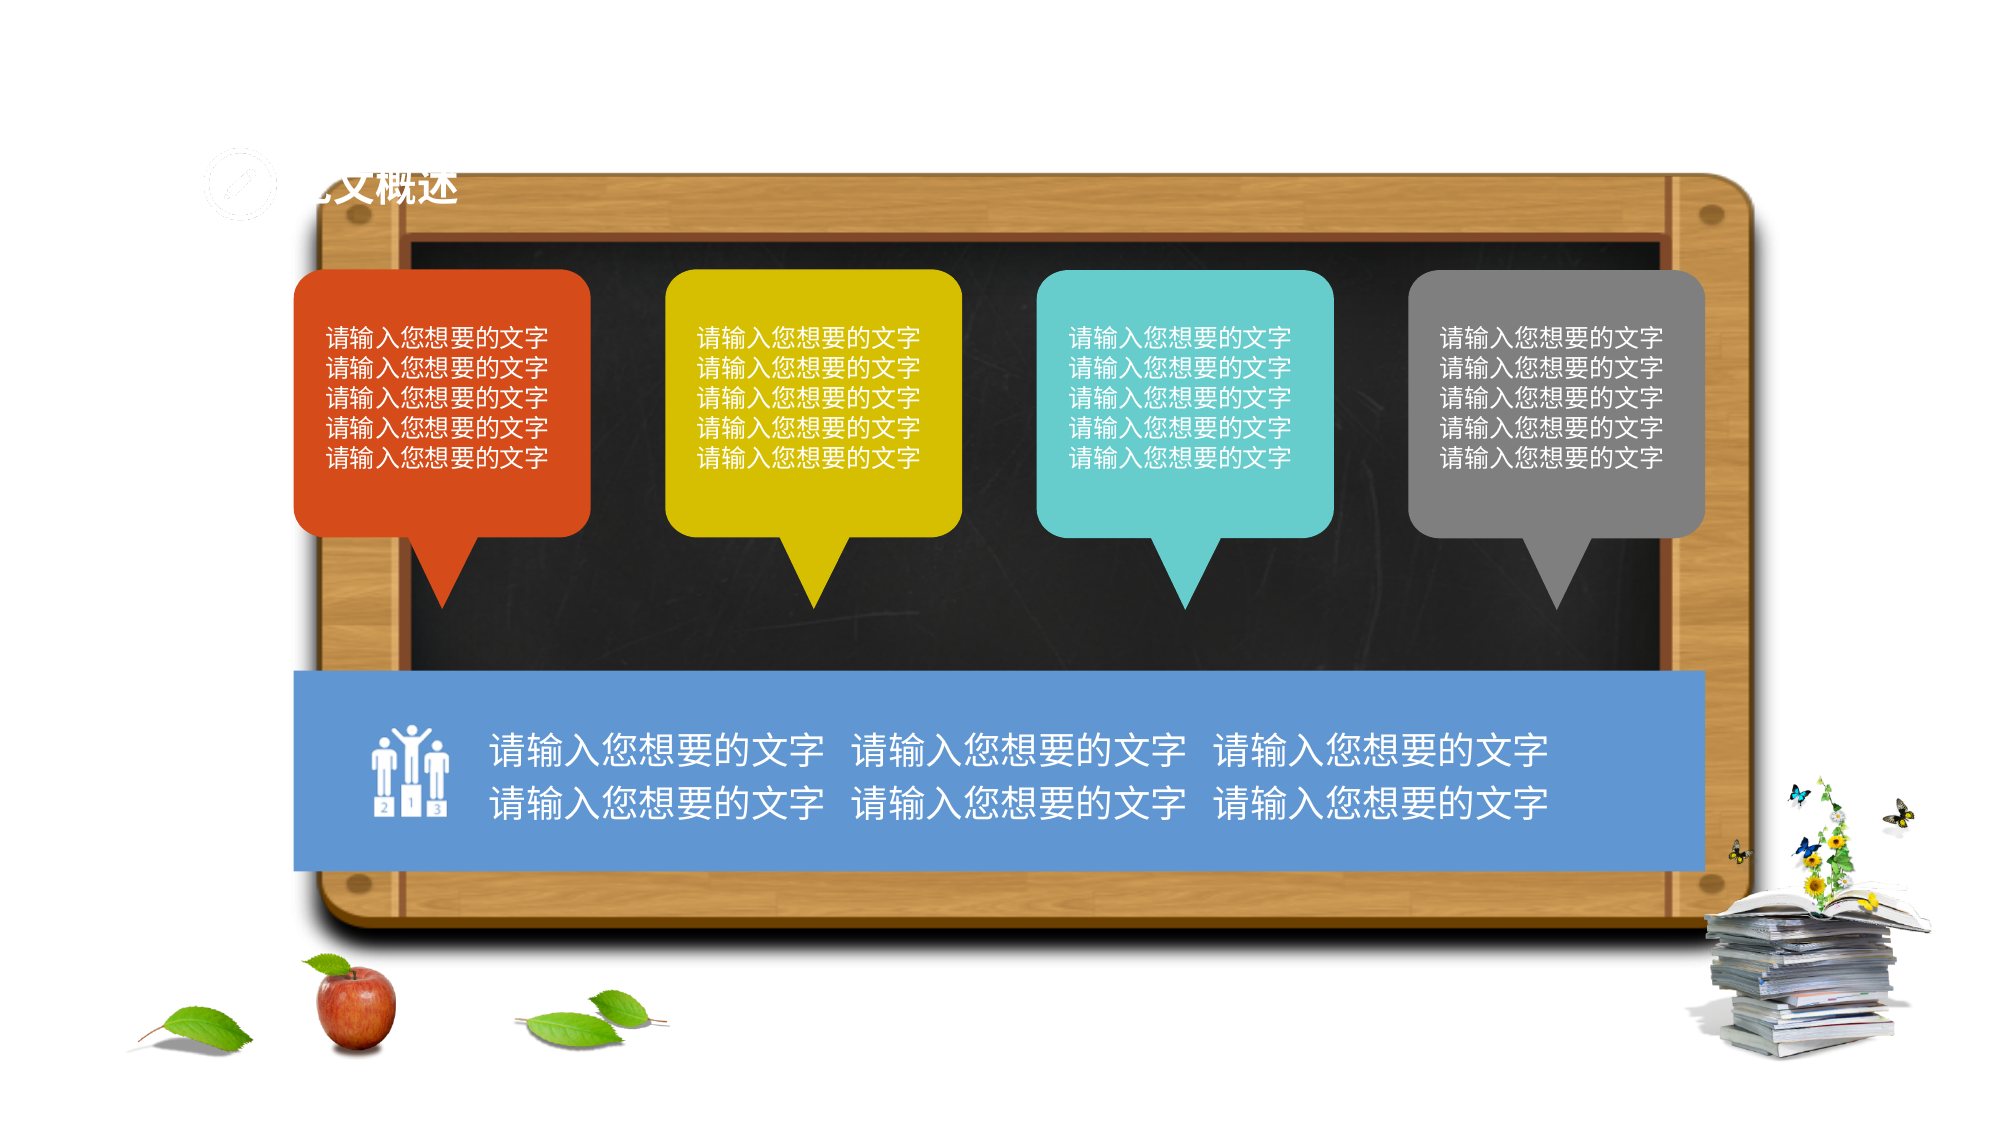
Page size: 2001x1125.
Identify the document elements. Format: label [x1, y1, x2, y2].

picture [18, 3, 2000, 1125]
text_box [203, 147, 497, 221]
